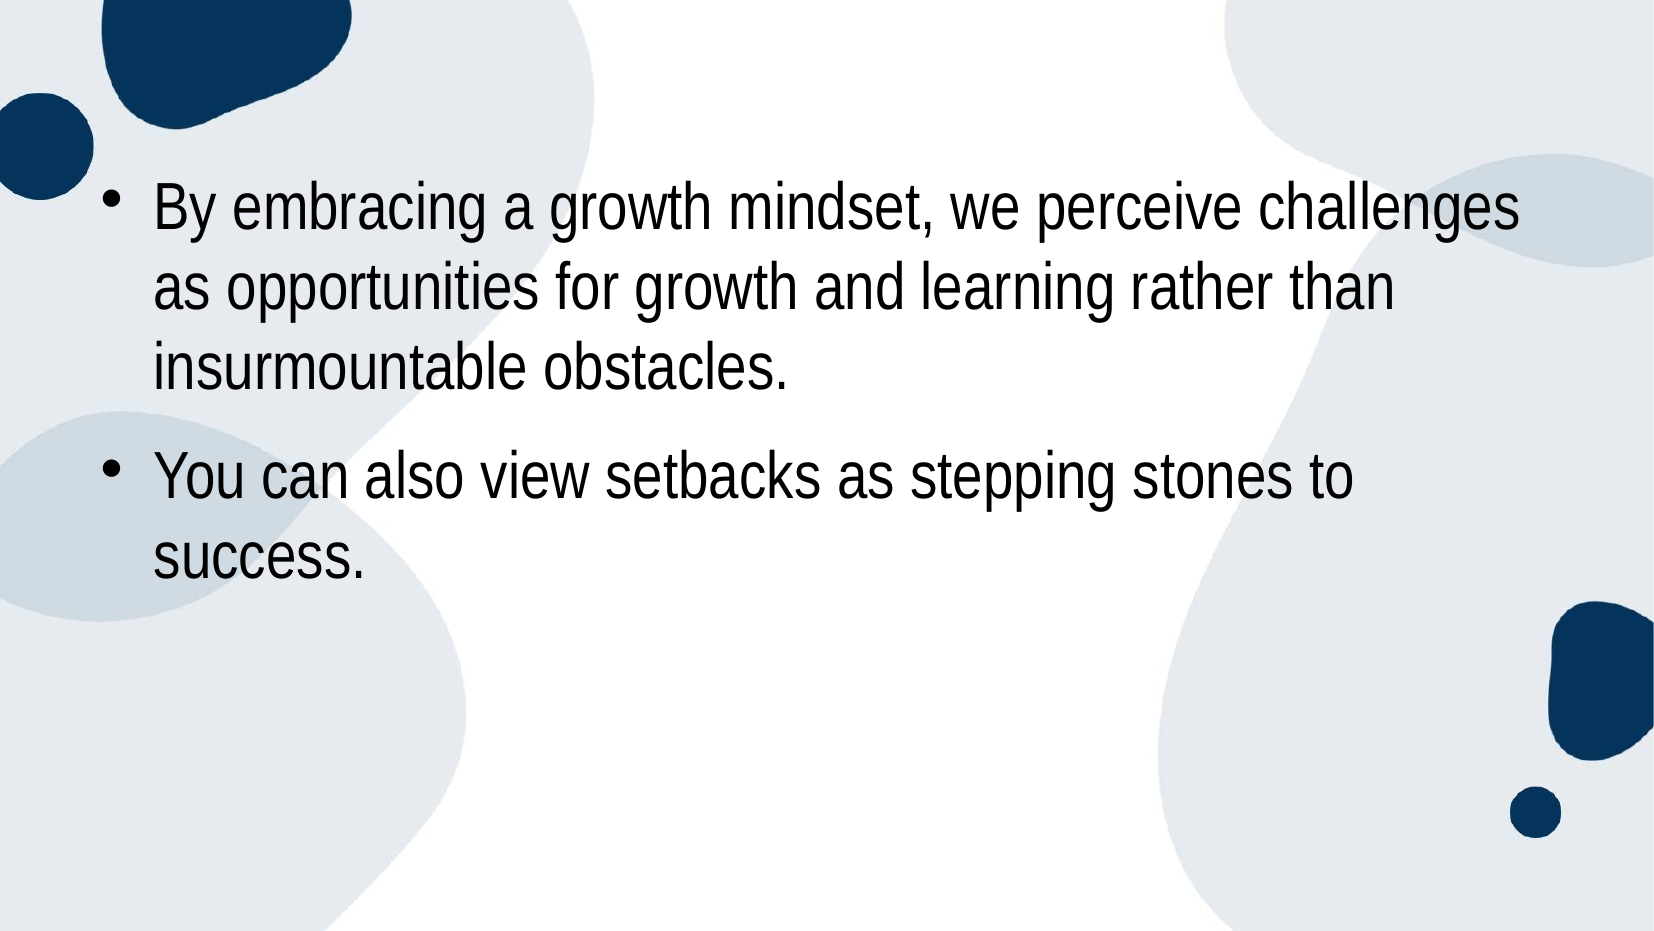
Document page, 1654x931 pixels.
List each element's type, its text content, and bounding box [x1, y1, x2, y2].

picture [0, 0, 1654, 931]
list By embracing a growth mindset, we perceive challenges as opportunities for growth and learning rather than insurmountable obstacles. You can also view setbacks as stepping stones to success. [82, 162, 1571, 768]
